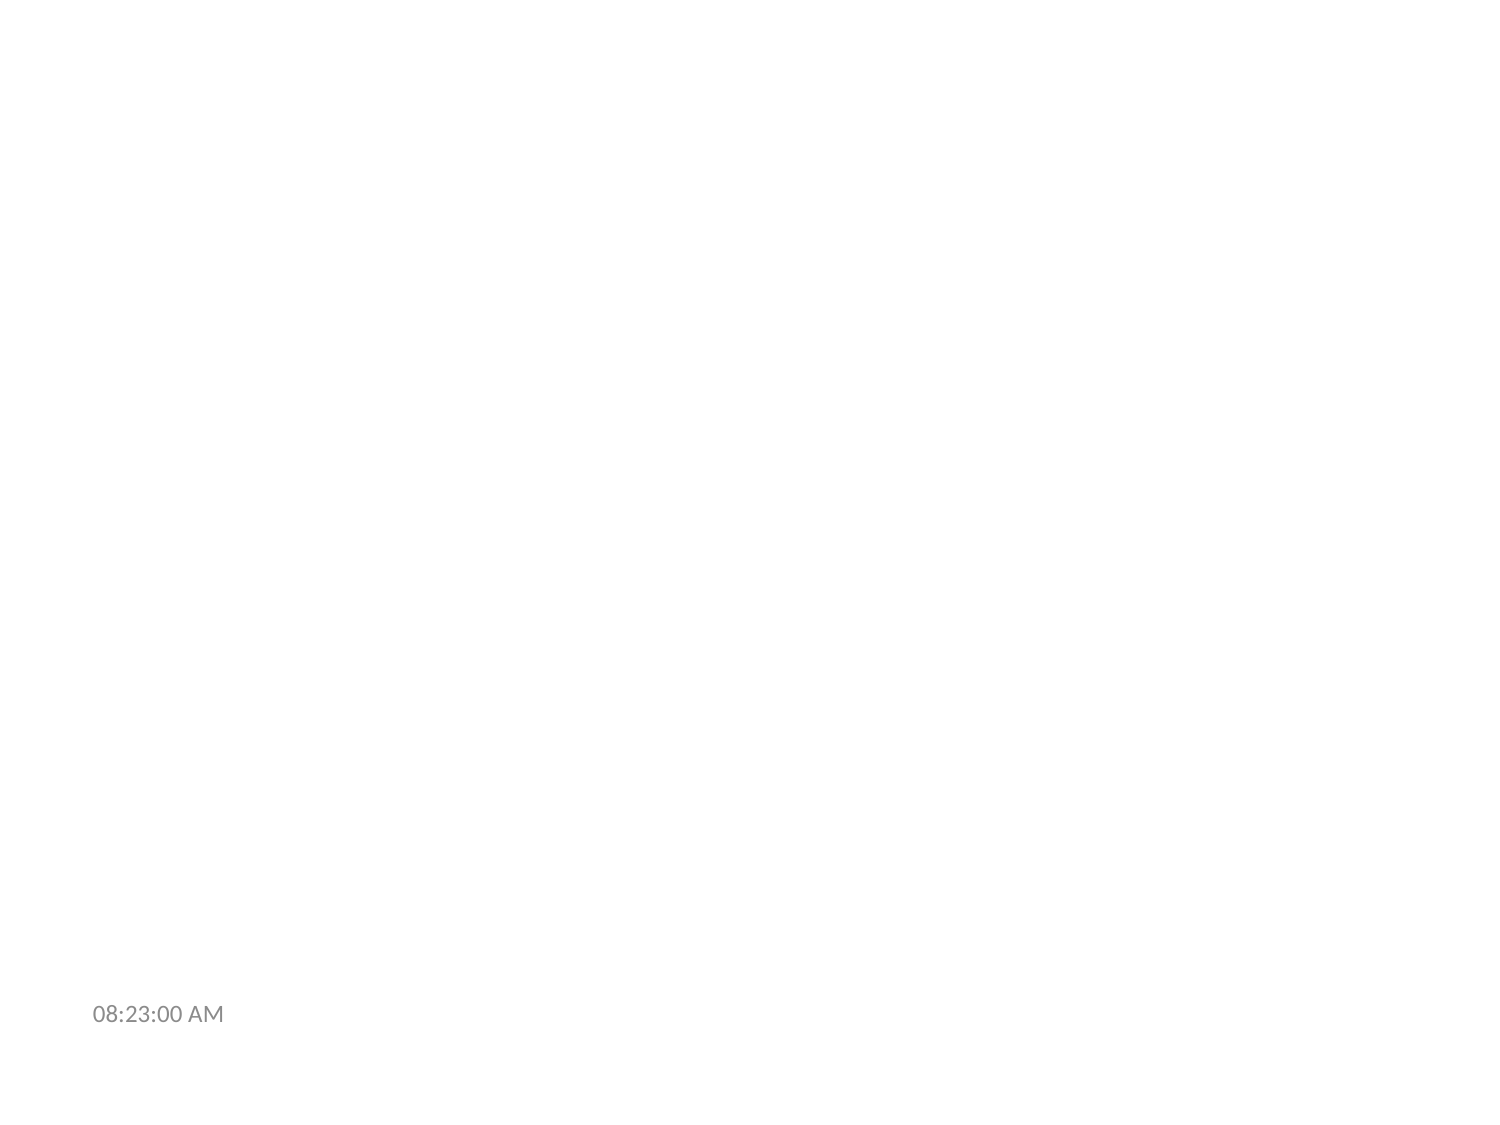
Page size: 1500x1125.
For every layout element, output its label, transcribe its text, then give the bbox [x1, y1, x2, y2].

text_box 3:35:09 PM [77, 982, 428, 1043]
